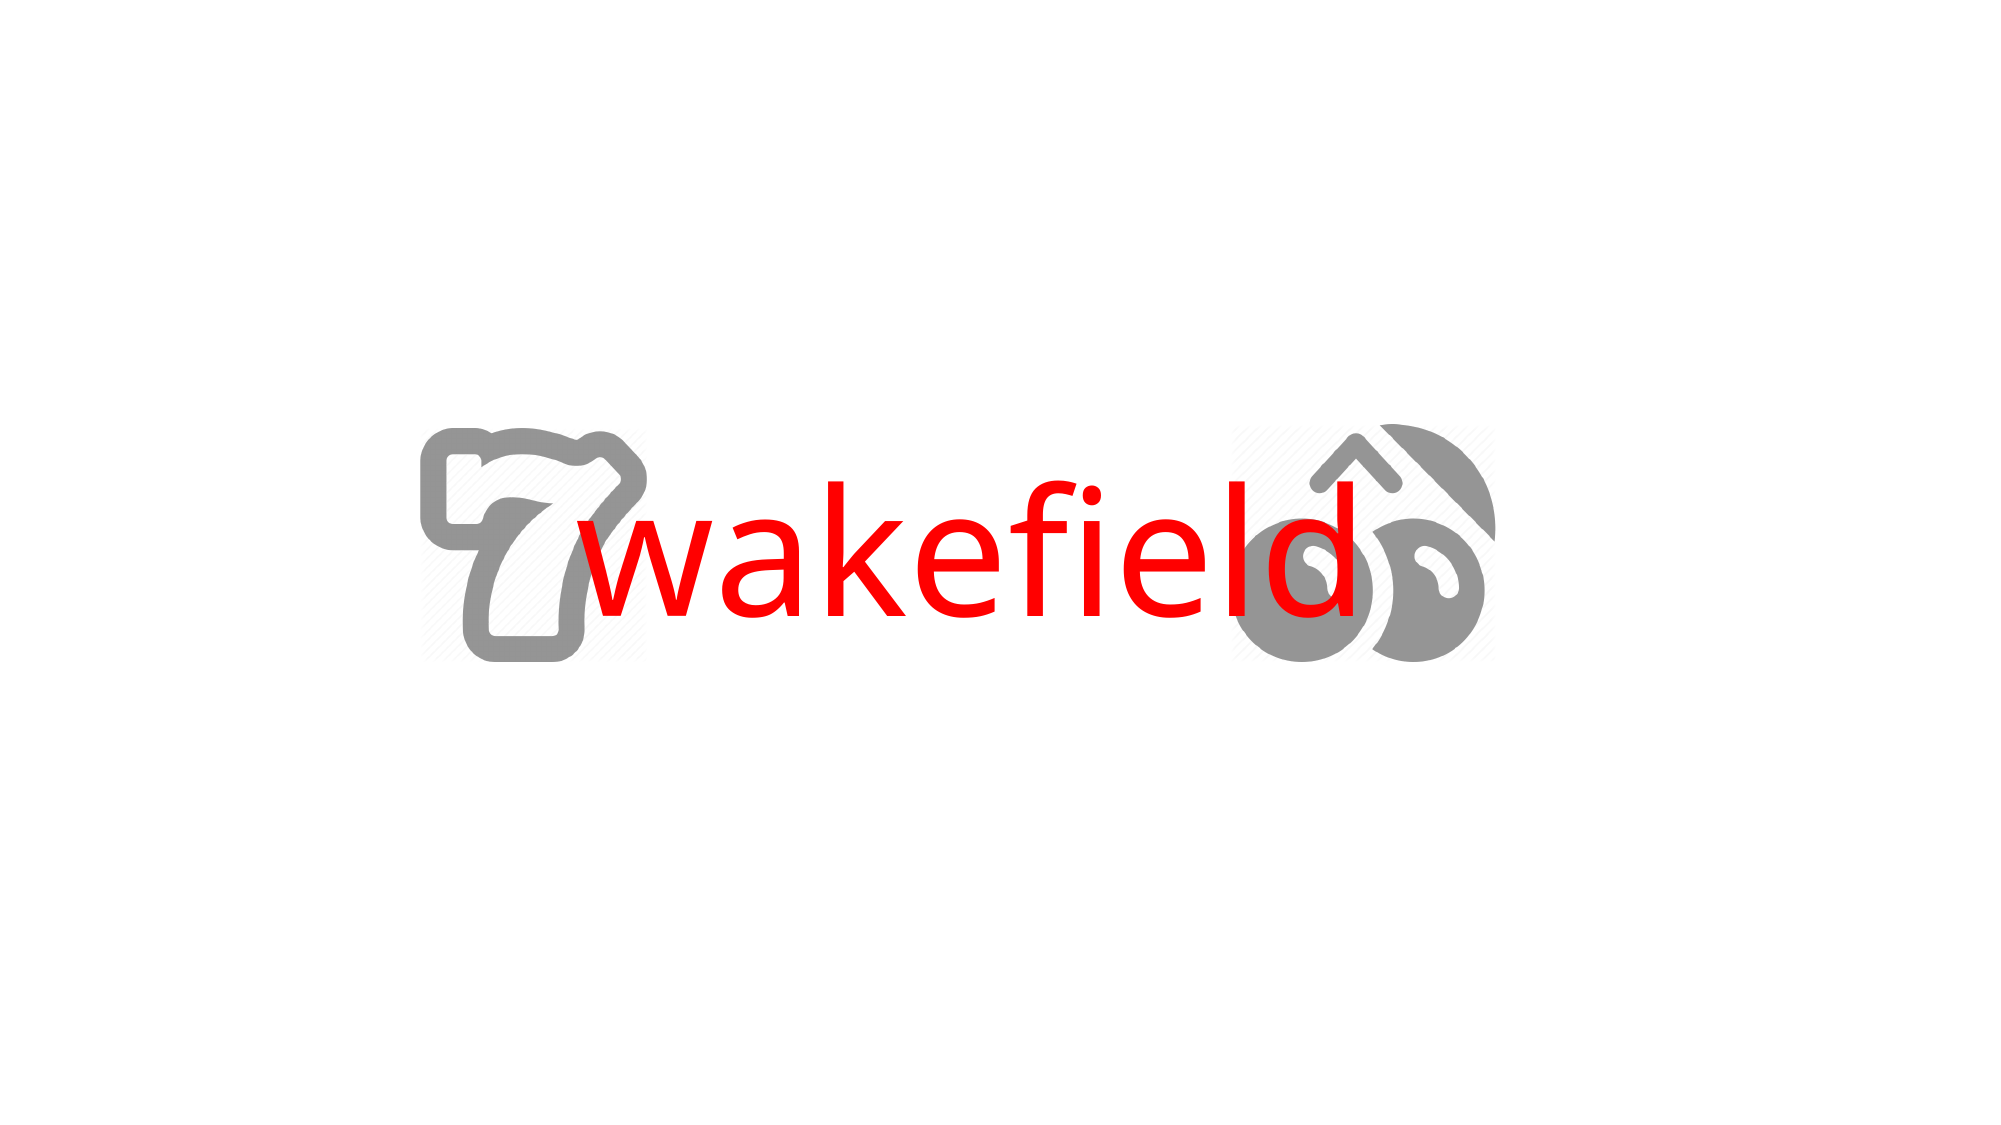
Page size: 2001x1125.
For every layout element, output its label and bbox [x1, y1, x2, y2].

text_box [420, 424, 1496, 662]
